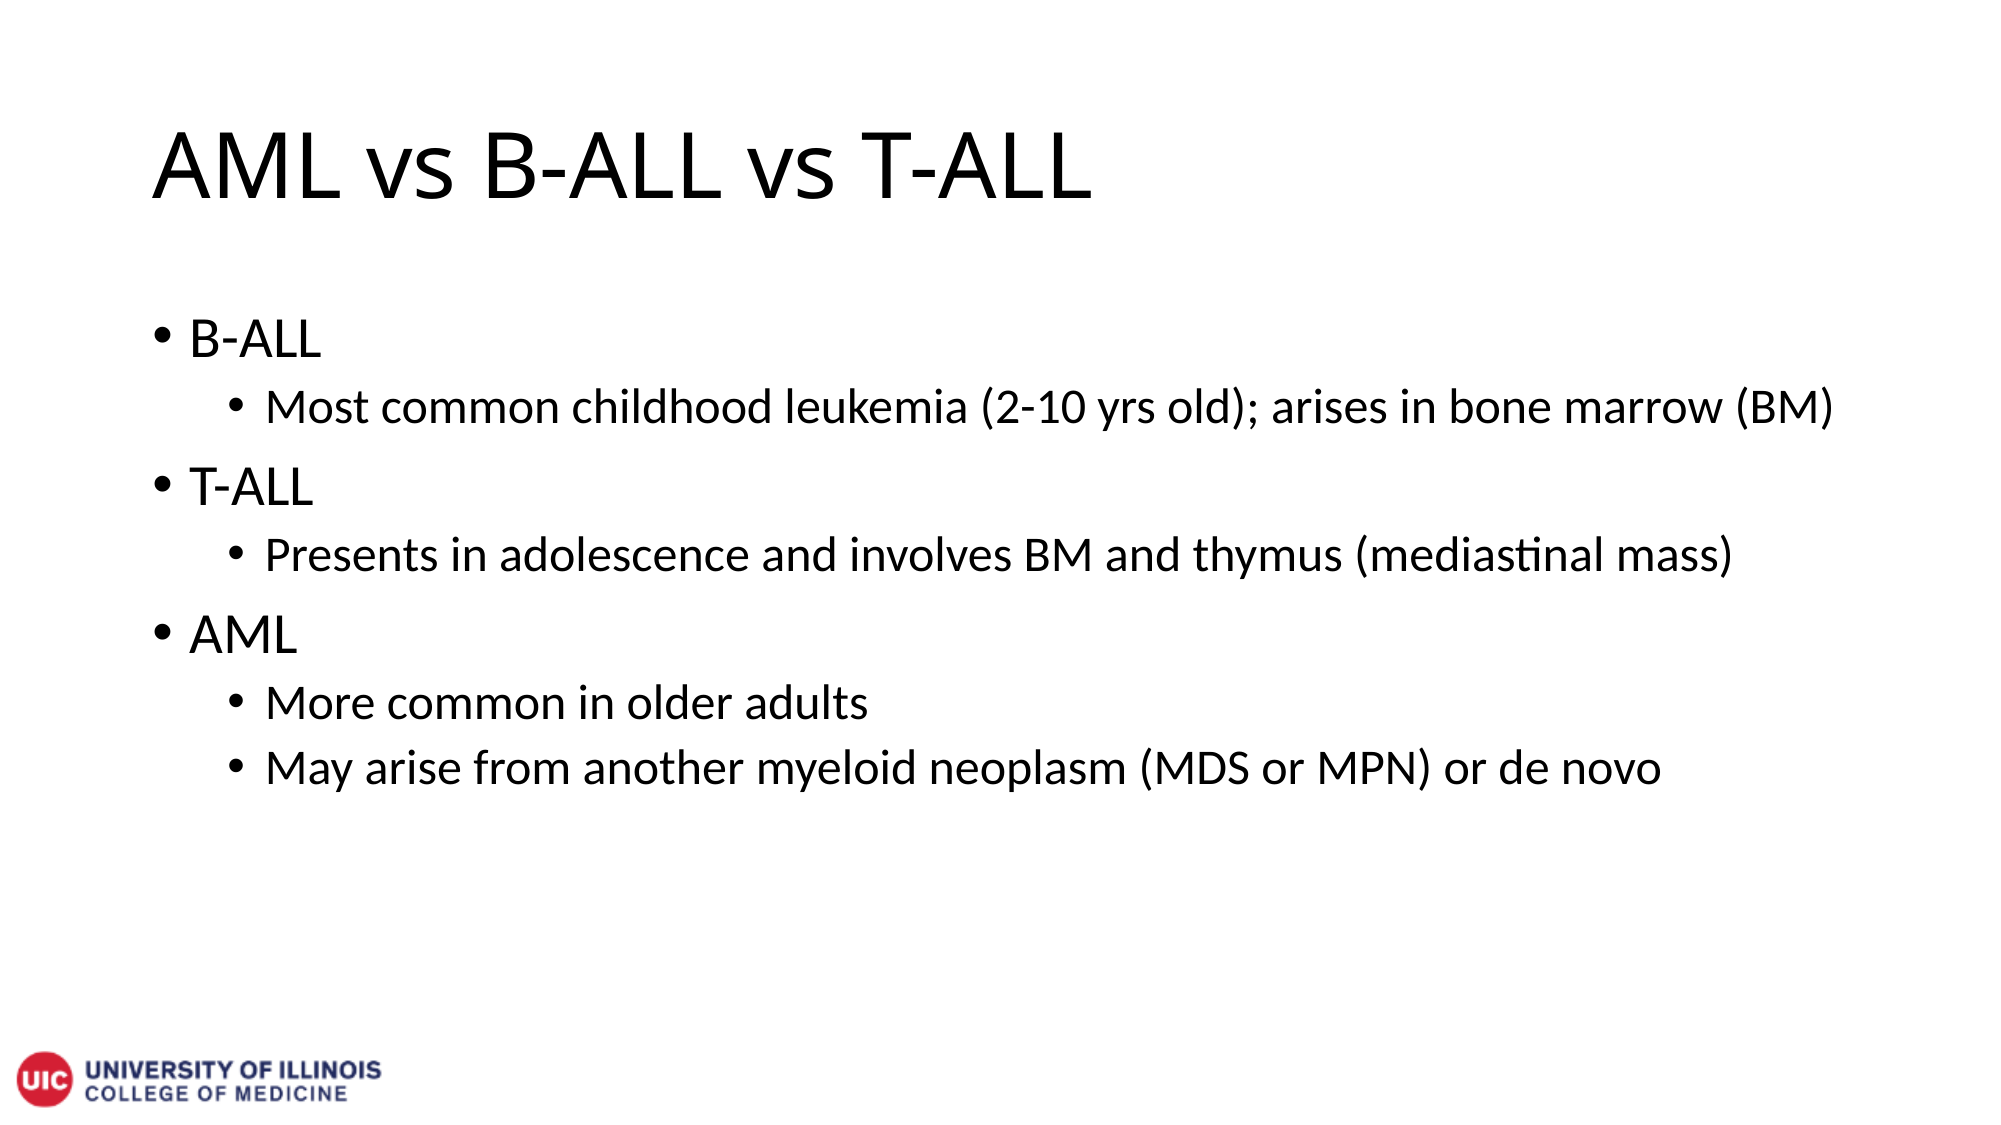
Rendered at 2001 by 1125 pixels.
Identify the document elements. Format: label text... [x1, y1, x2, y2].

picture [0, 1039, 402, 1125]
list B-ALL Most common childhood leukemia (2-10 yrs old); arises in bone marrow (BM) T-ALL Presents in adolescence and involves BM and thymus (mediastinal mass) AML More common in older adults May arise from another myeloid neoplasm (MDS or MPN) or de novo [137, 299, 1863, 1014]
title AML vs B-ALL vs T-ALL [137, 59, 1863, 278]
